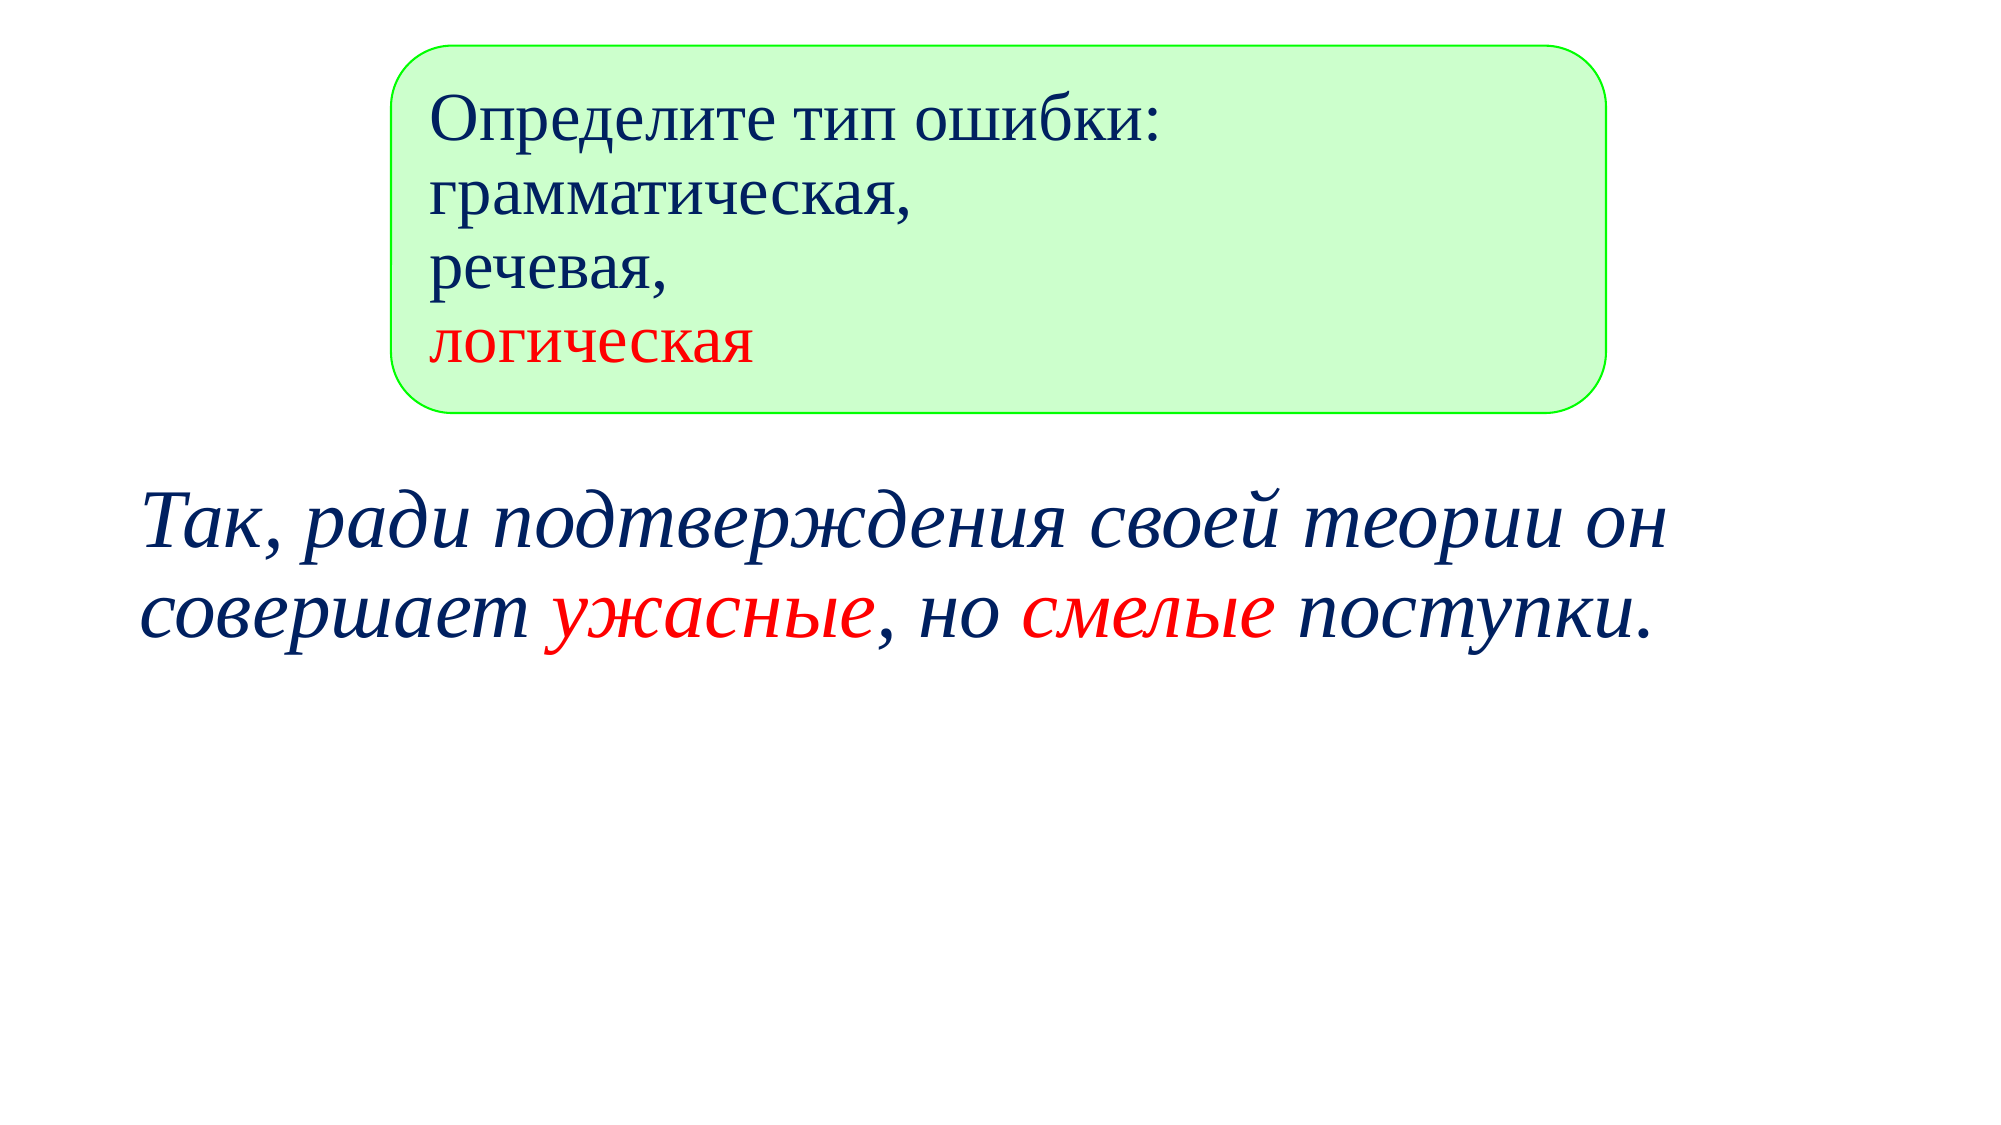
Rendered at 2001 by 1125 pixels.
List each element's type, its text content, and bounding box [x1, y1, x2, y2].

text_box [390, 45, 1606, 414]
text_box Так, ради подтверждения своей теории он совершает ужасные, но смелые поступки. [119, 468, 1878, 663]
